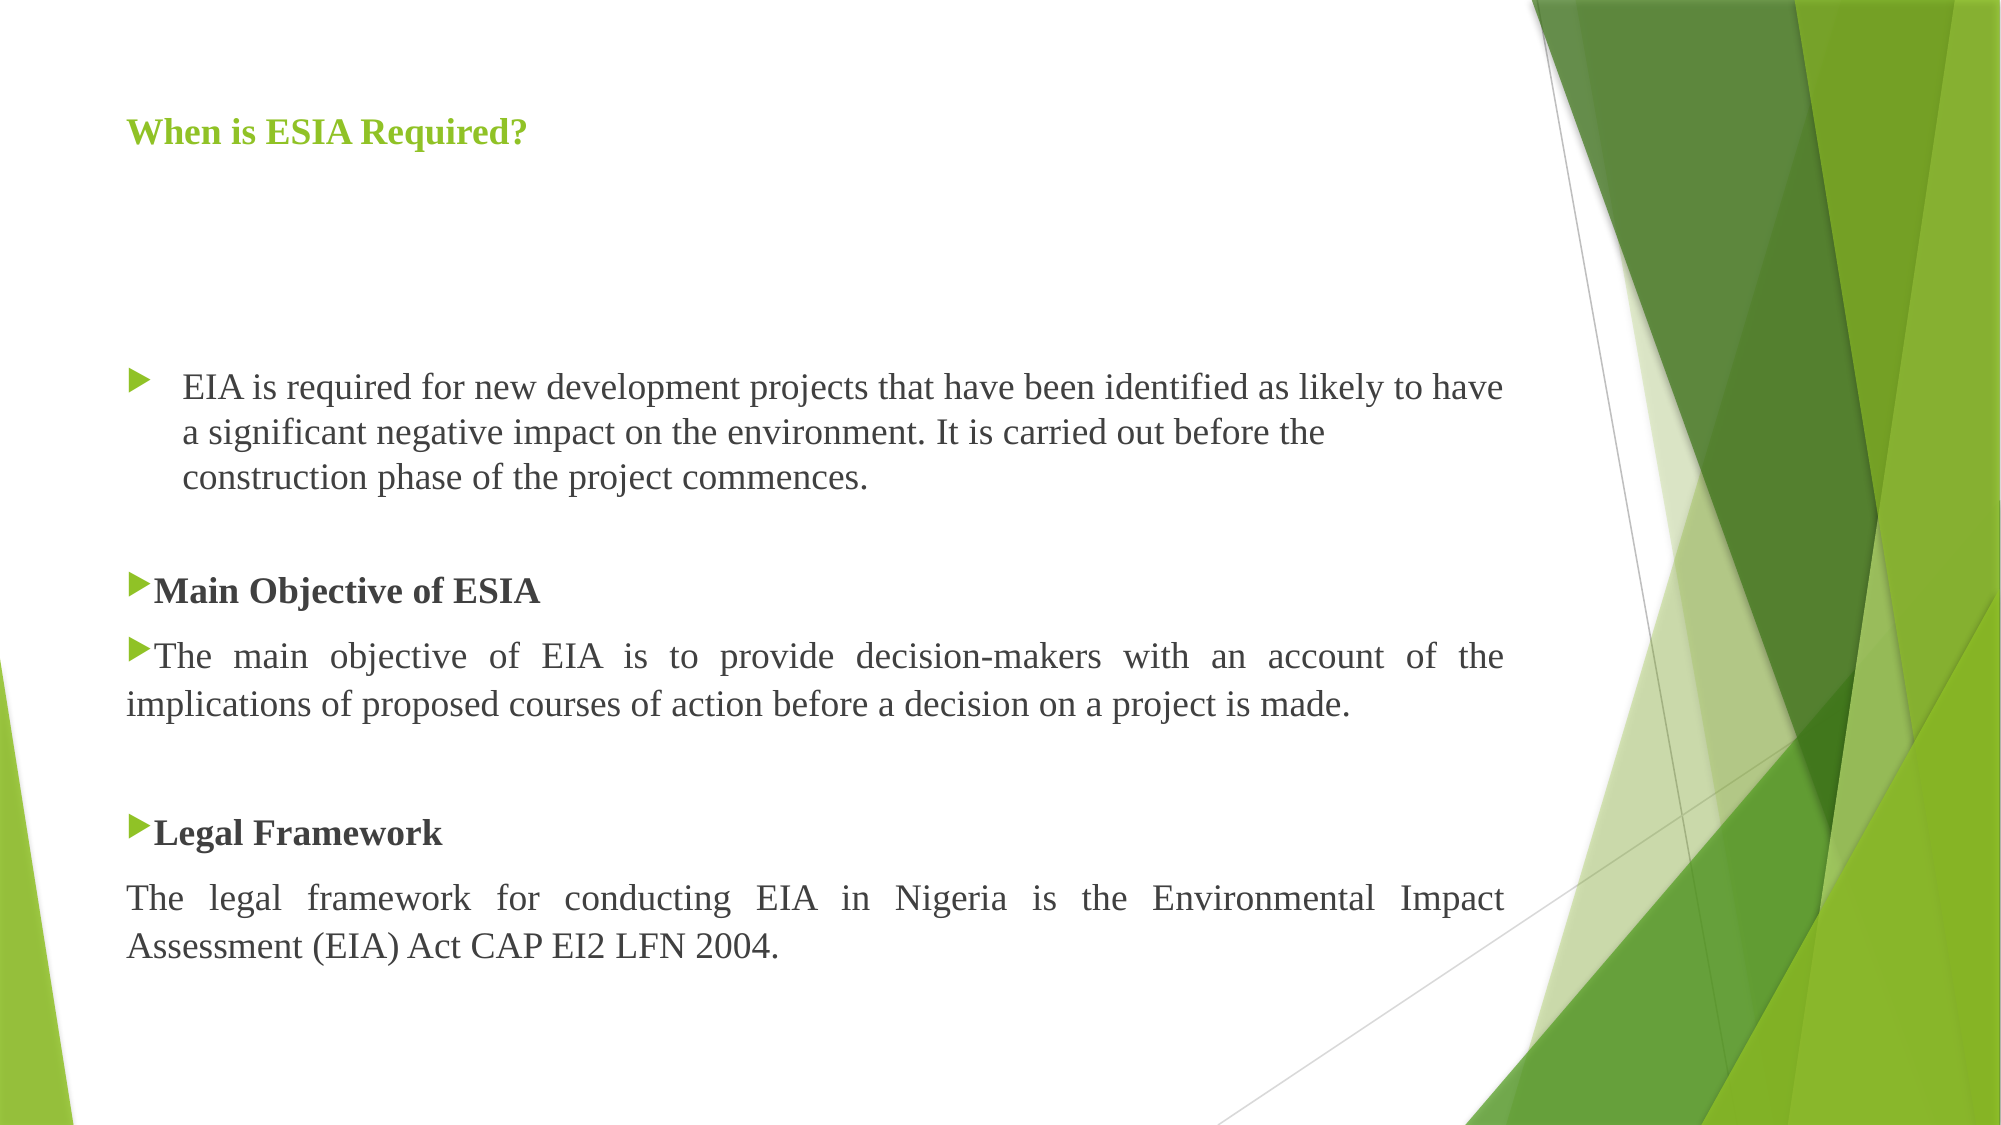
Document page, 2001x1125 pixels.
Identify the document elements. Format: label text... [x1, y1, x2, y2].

title When is ESIA Required? [111, 99, 1522, 317]
list EIA is required for new development projects that have been identified as likely to have a significant negative impact on the environment. It is carried out before the construction phase of the project commences. Main Objective of ESIA The main objective of EIA is to provide decision-makers with an account of the implications of proposed courses of action before a decision on a project is made. Legal Framework The legal framework for conducting EIA in Nigeria is the Environmental Impact Assessment (EIA) Act CAP EI2 LFN 2004. [111, 354, 1522, 992]
